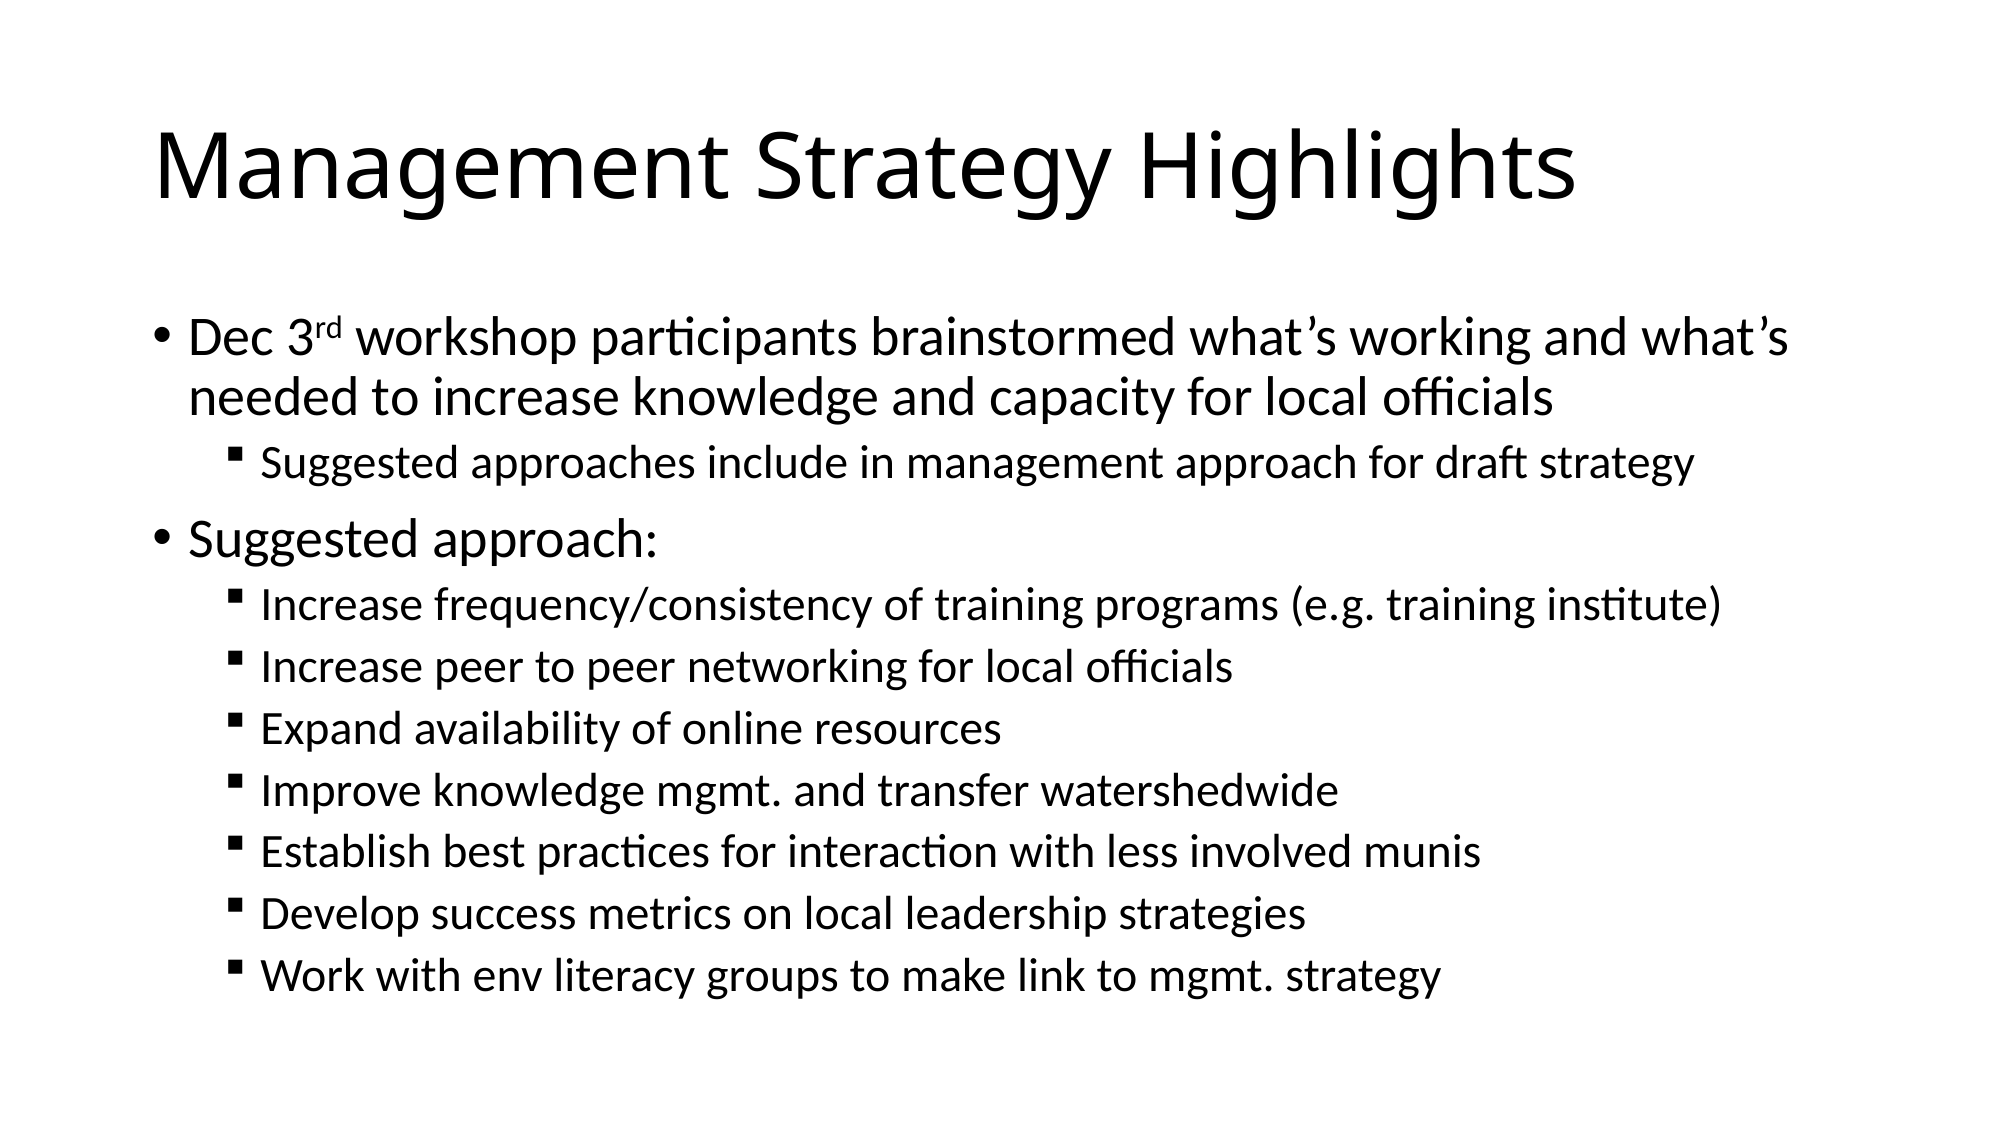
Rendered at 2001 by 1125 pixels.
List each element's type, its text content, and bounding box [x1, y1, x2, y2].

list Dec 3rd workshop participants brainstormed what’s working and what’s needed to increase knowledge and capacity for local officials Suggested approaches include in management approach for draft strategy Suggested approach: Increase frequency/consistency of training programs (e.g. training institute) Increase peer to peer networking for local officials Expand availability of online resources Improve knowledge mgmt. and transfer watershedwide Establish best practices for interaction with less involved munis Develop success metrics on local leadership strategies Work with env literacy groups to make link to mgmt. strategy [137, 299, 1863, 1014]
title Management Strategy Highlights [137, 59, 1863, 278]
